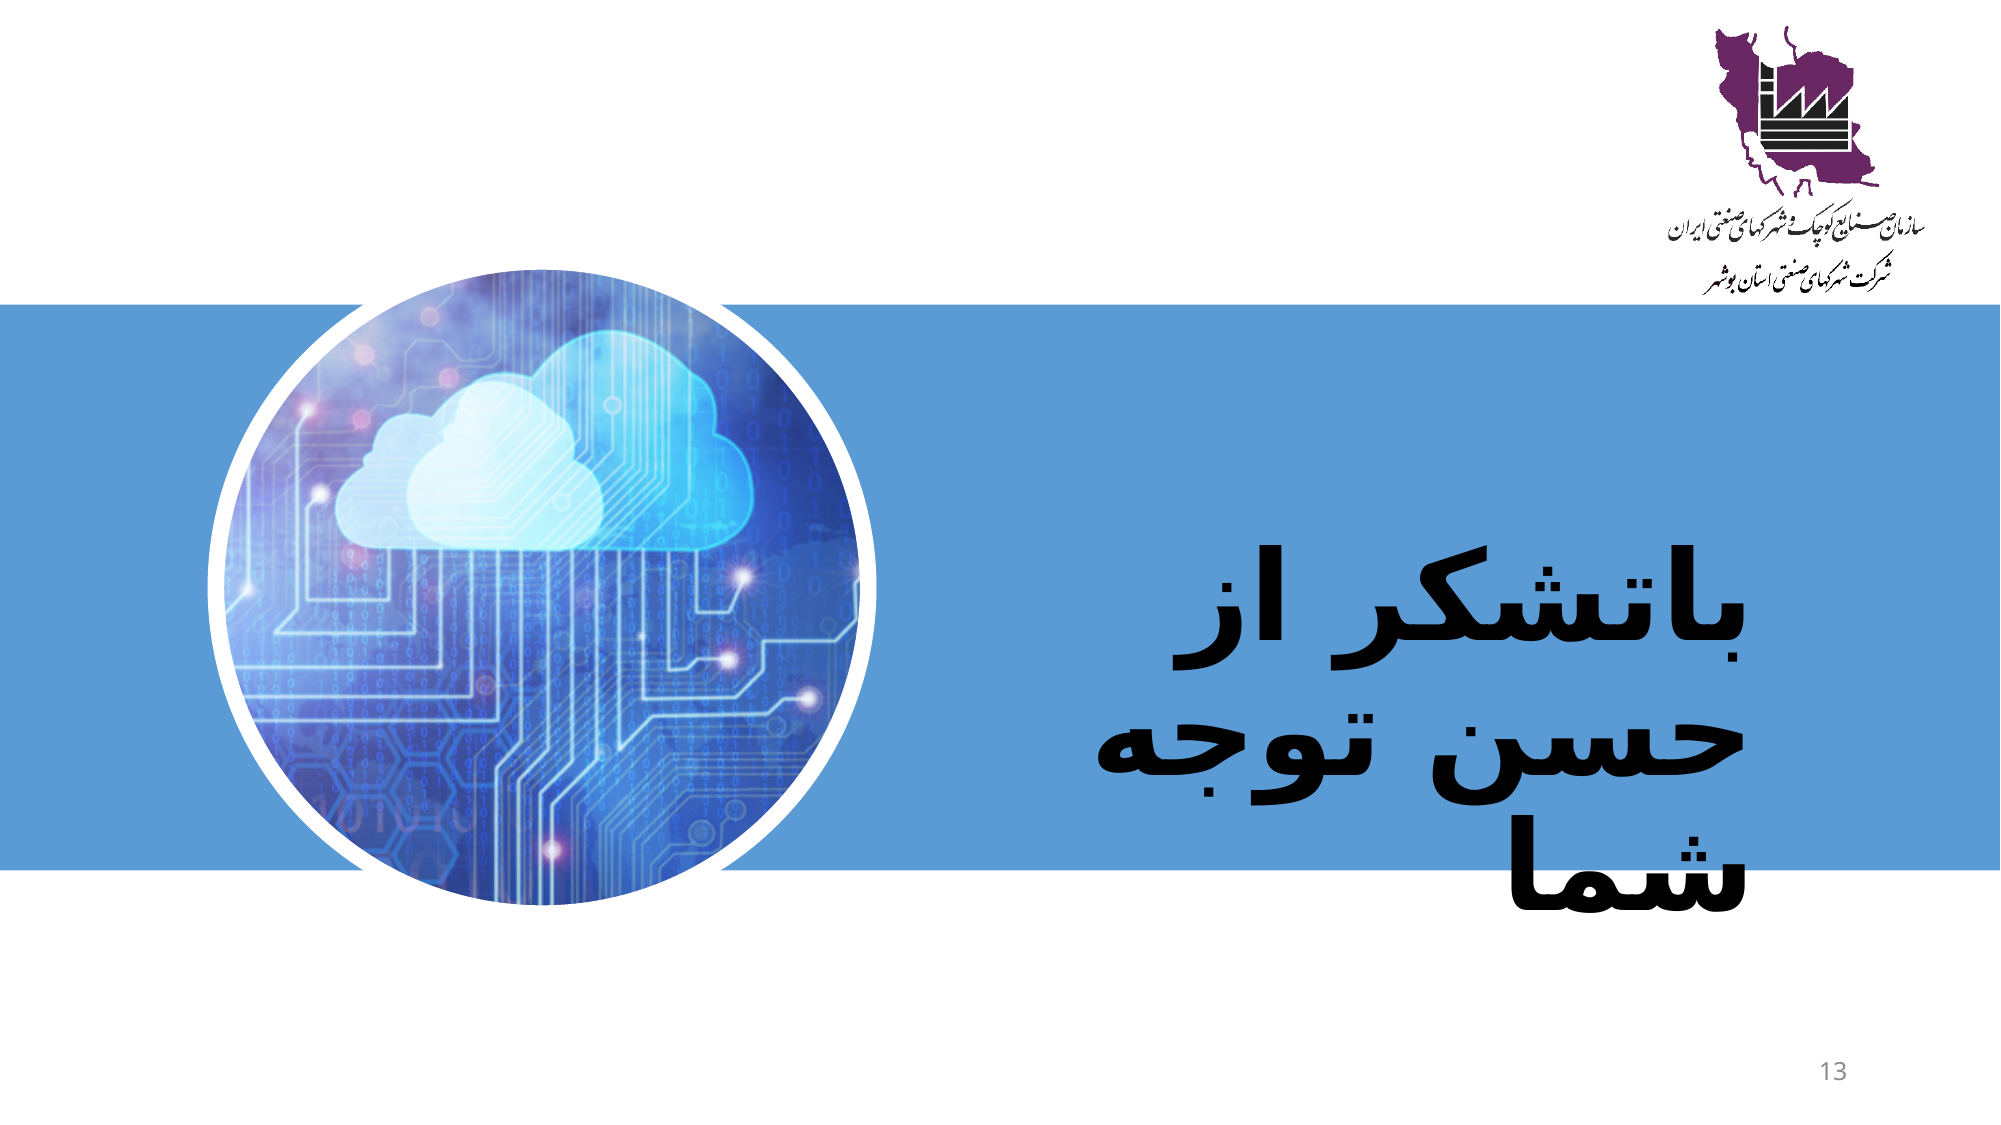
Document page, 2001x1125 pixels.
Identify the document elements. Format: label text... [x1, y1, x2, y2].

slide_number 13 [1412, 1042, 1863, 1103]
list باتشکر از حسن توجه شما [869, 403, 1771, 875]
picture [1666, 23, 1927, 308]
picture [215, 261, 869, 914]
